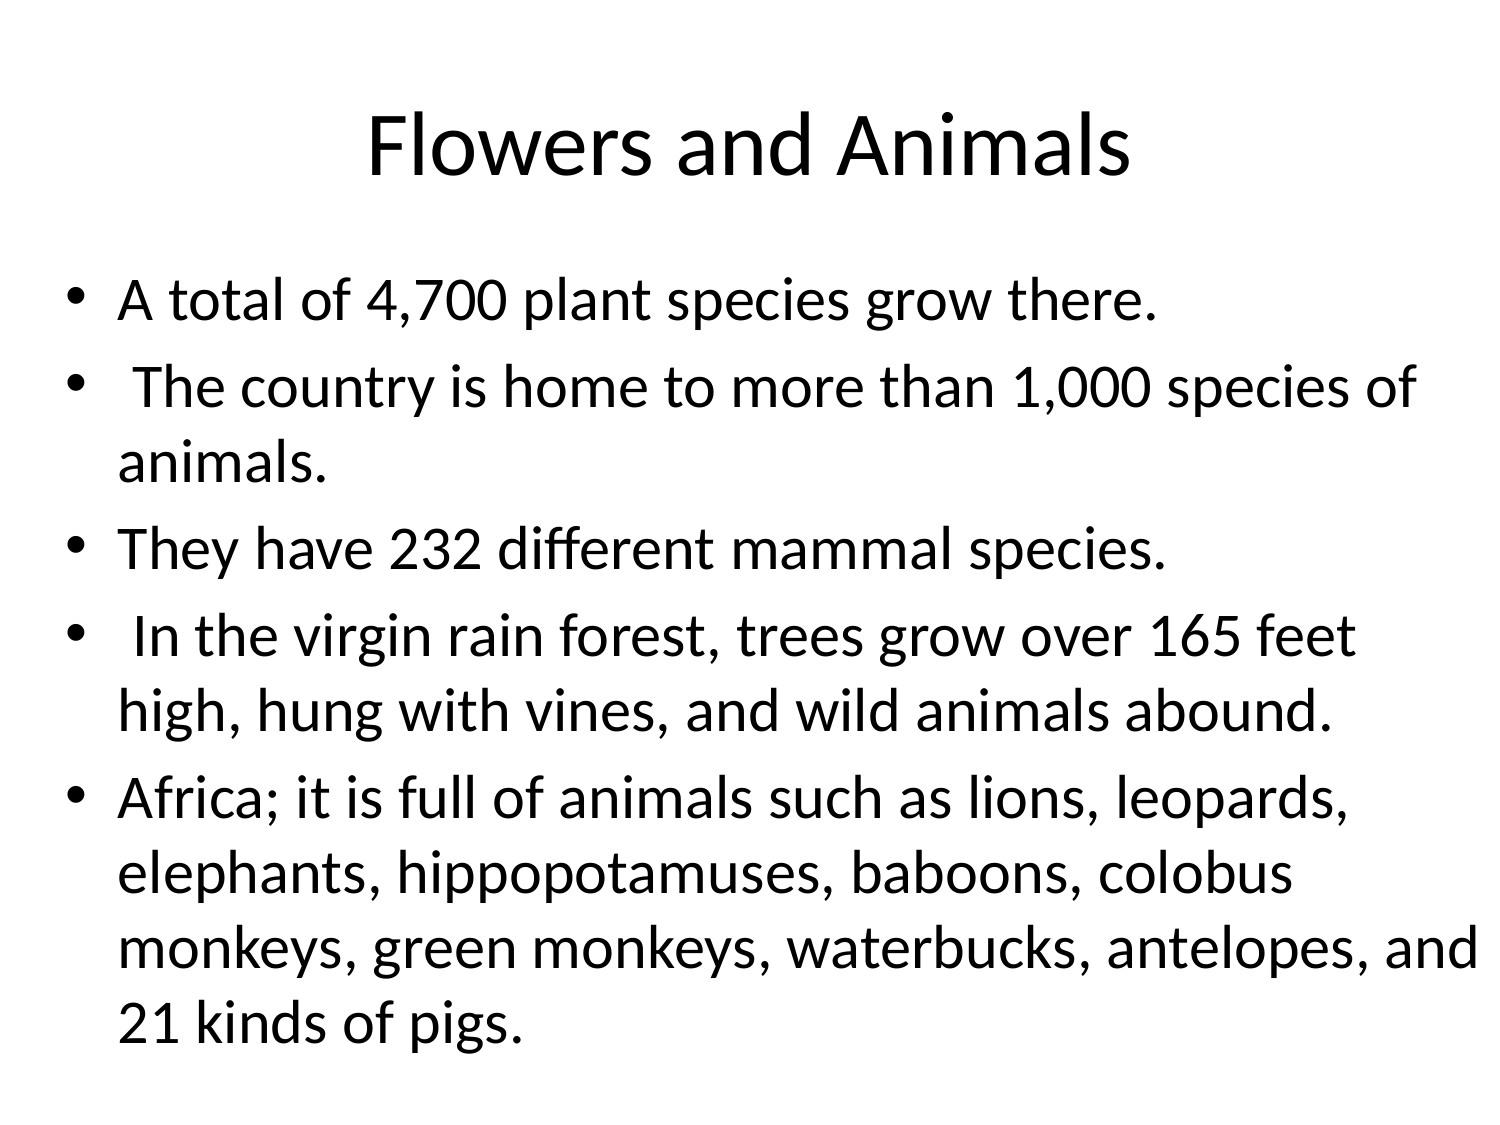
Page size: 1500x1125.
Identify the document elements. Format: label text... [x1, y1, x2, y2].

list A total of 4,700 plant species grow there. The country is home to more than 1,000 species of animals. They have 232 different mammal species. In the virgin rain forest, trees grow over 165 feet high, hung with vines, and wild animals abound. Africa; it is full of animals such as lions, leopards, elephants, hippopotamuses, baboons, colobus monkeys, green monkeys, waterbucks, antelopes, and 21 kinds of pigs. [50, 249, 1500, 1075]
title Flowers and Animals [75, 45, 1425, 233]
